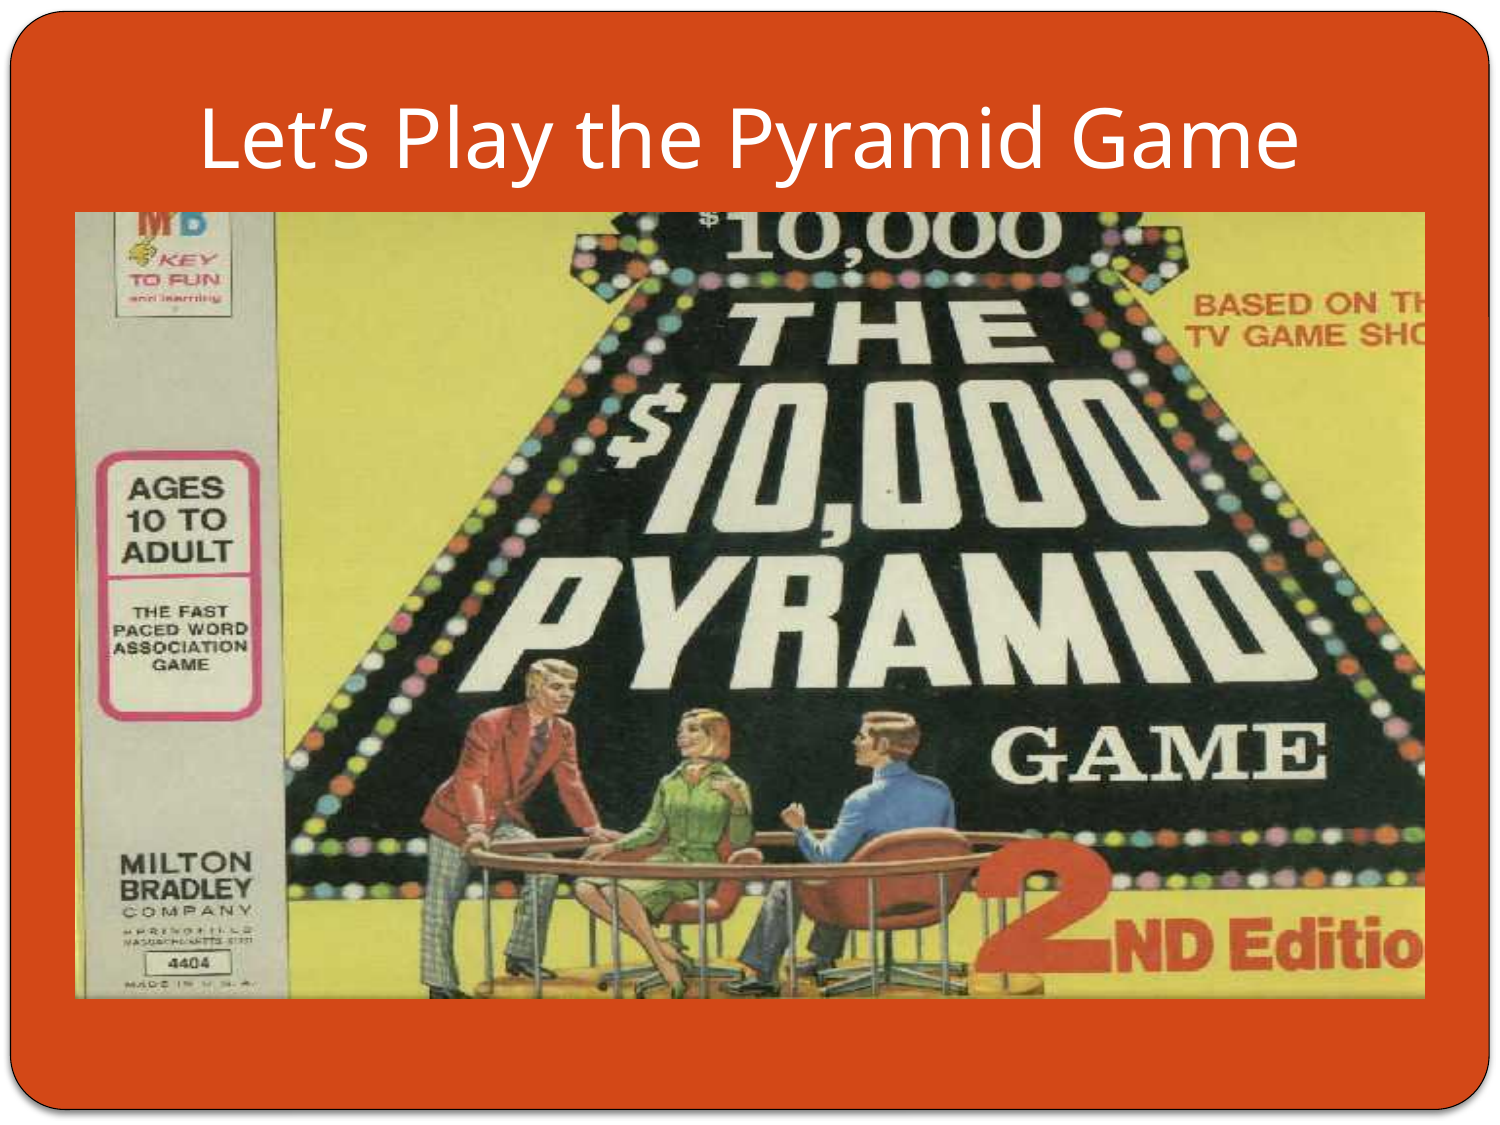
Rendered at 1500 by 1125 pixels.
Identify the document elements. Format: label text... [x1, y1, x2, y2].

title Let’s Play the Pyramid Game [75, 45, 1425, 200]
picture [74, 212, 1426, 1000]
